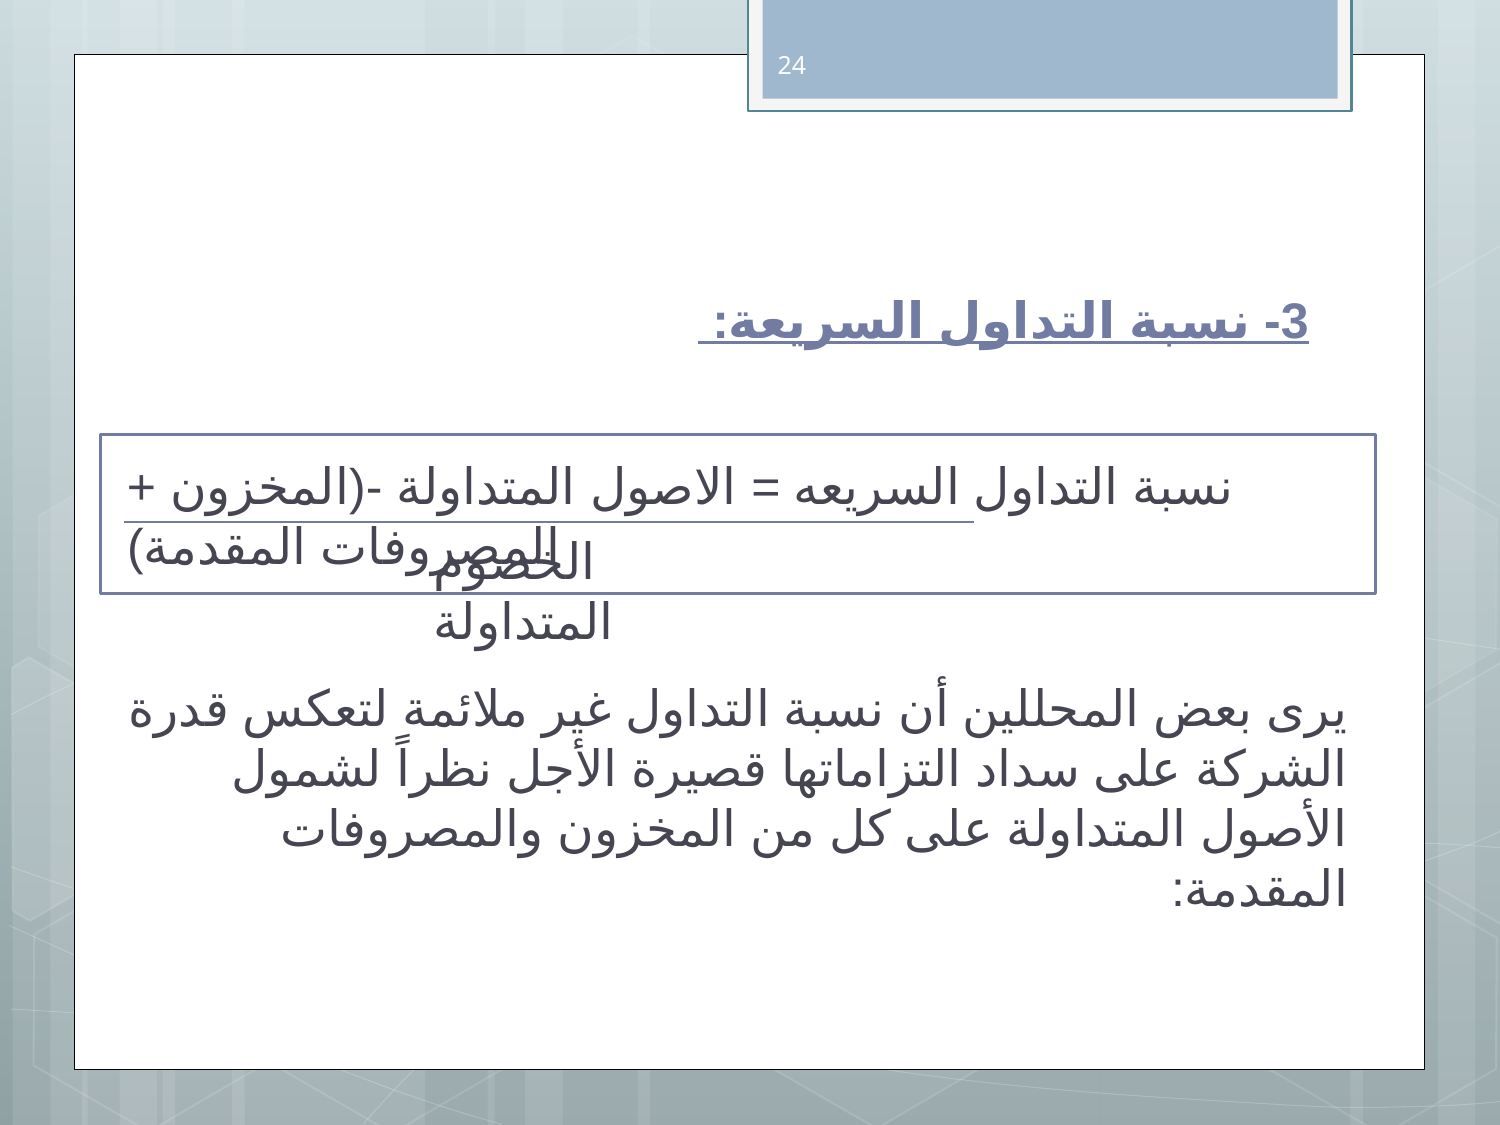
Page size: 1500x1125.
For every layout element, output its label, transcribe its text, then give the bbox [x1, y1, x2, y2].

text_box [100, 434, 1377, 598]
slide_number 24 [762, 36, 982, 97]
title 3- نسبة التداول السريعة: [171, 168, 1324, 357]
list يرى بعض المحللين أن نسبة التداول غير ملائمة لتعكس قدرة الشركة على سداد التزاماتها قصيرة الأجل نظراً لشمول الأصول المتداولة على كل من المخزون والمصروفات المقدمة: [86, 668, 1375, 870]
